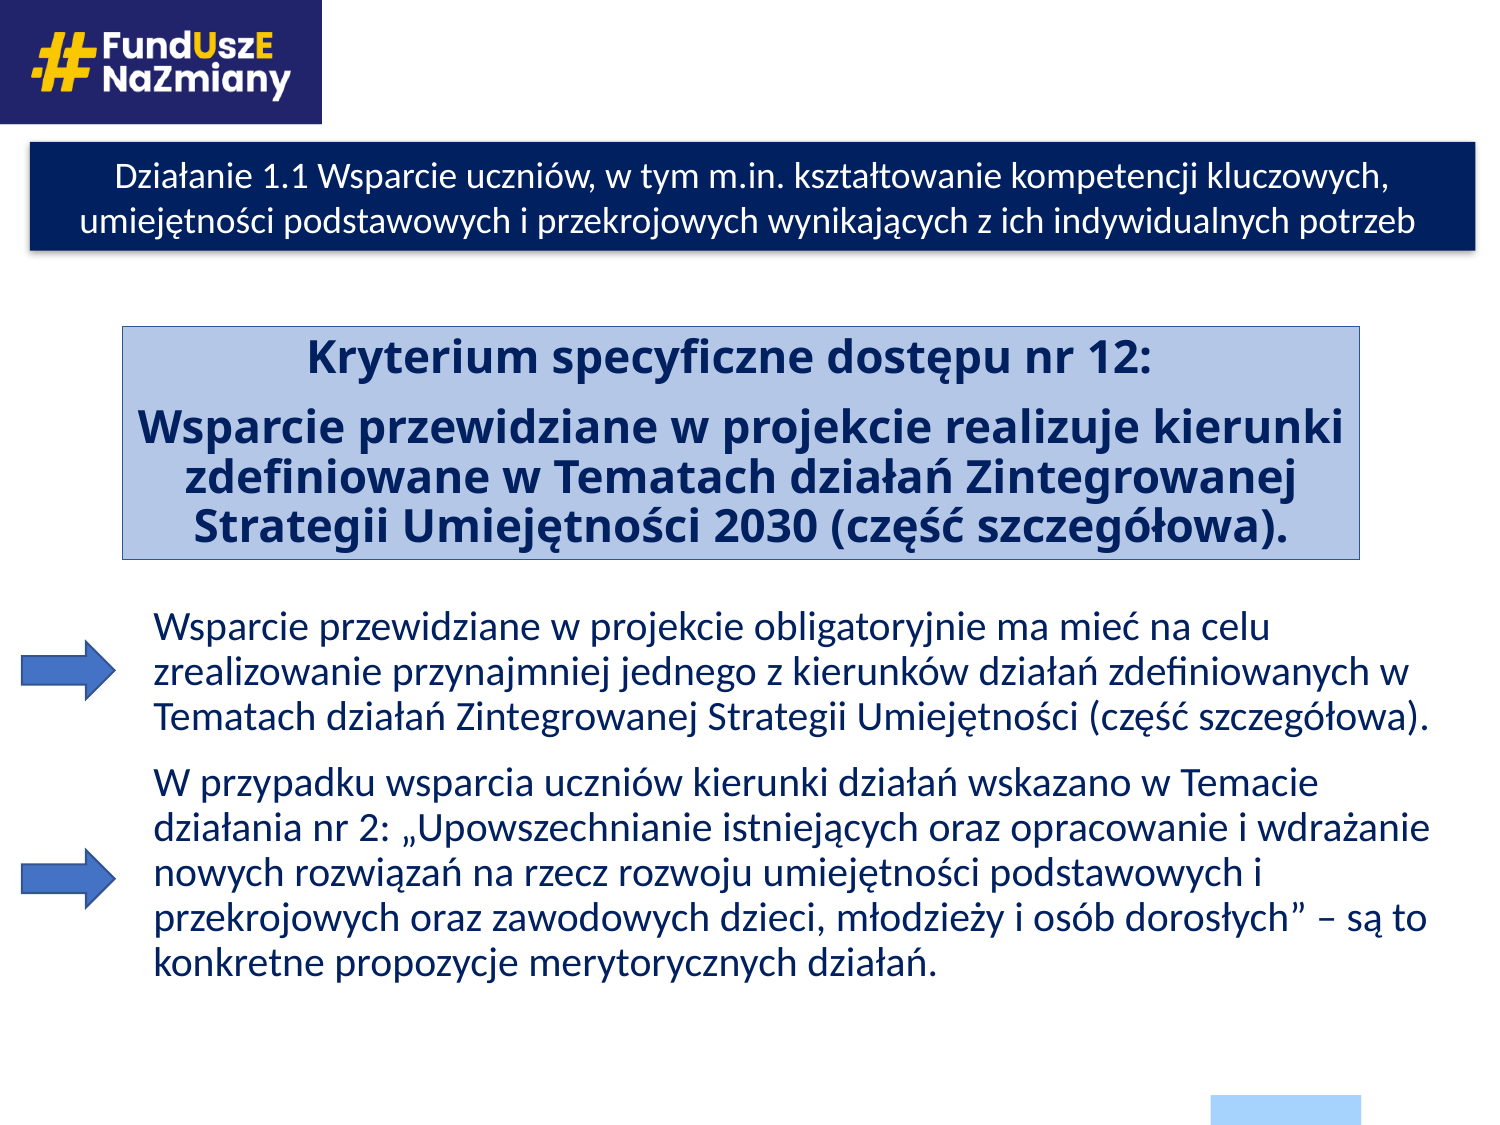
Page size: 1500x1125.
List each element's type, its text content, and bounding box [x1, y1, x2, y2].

text_box [20, 639, 117, 702]
text_box Działanie 1.1 Wsparcie uczniów, w tym m.in. kształtowanie kompetencji kluczowych, umiejętności podstawowych i przekrojowych wynikających z ich indywidualnych potrzeb [29, 141, 1476, 251]
text_box Kryterium specyficzne dostępu nr 12: Wsparcie przewidziane w projekcie realizuje kierunki zdefiniowane w Tematach działań Zintegrowanej Strategii Umiejętności 2030 (część szczegółowa). [122, 326, 1360, 560]
picture [0, 0, 1500, 1125]
list Wsparcie przewidziane w projekcie obligatoryjnie ma mieć na celu zrealizowanie przynajmniej jednego z kierunków działań zdefiniowanych w Tematach działań Zintegrowanej Strategii Umiejętności (część szczegółowa). W przypadku wsparcia uczniów kierunki działań wskazano w Temacie działania nr 2: „Upowszechnianie istniejących oraz opracowanie i wdrażanie nowych rozwiązań na rzecz rozwoju umiejętności podstawowych i przekrojowych oraz zawodowych dzieci, młodzieży i osób dorosłych” – są to konkretne propozycje merytorycznych działań. [138, 596, 1449, 1037]
text_box [20, 847, 117, 910]
